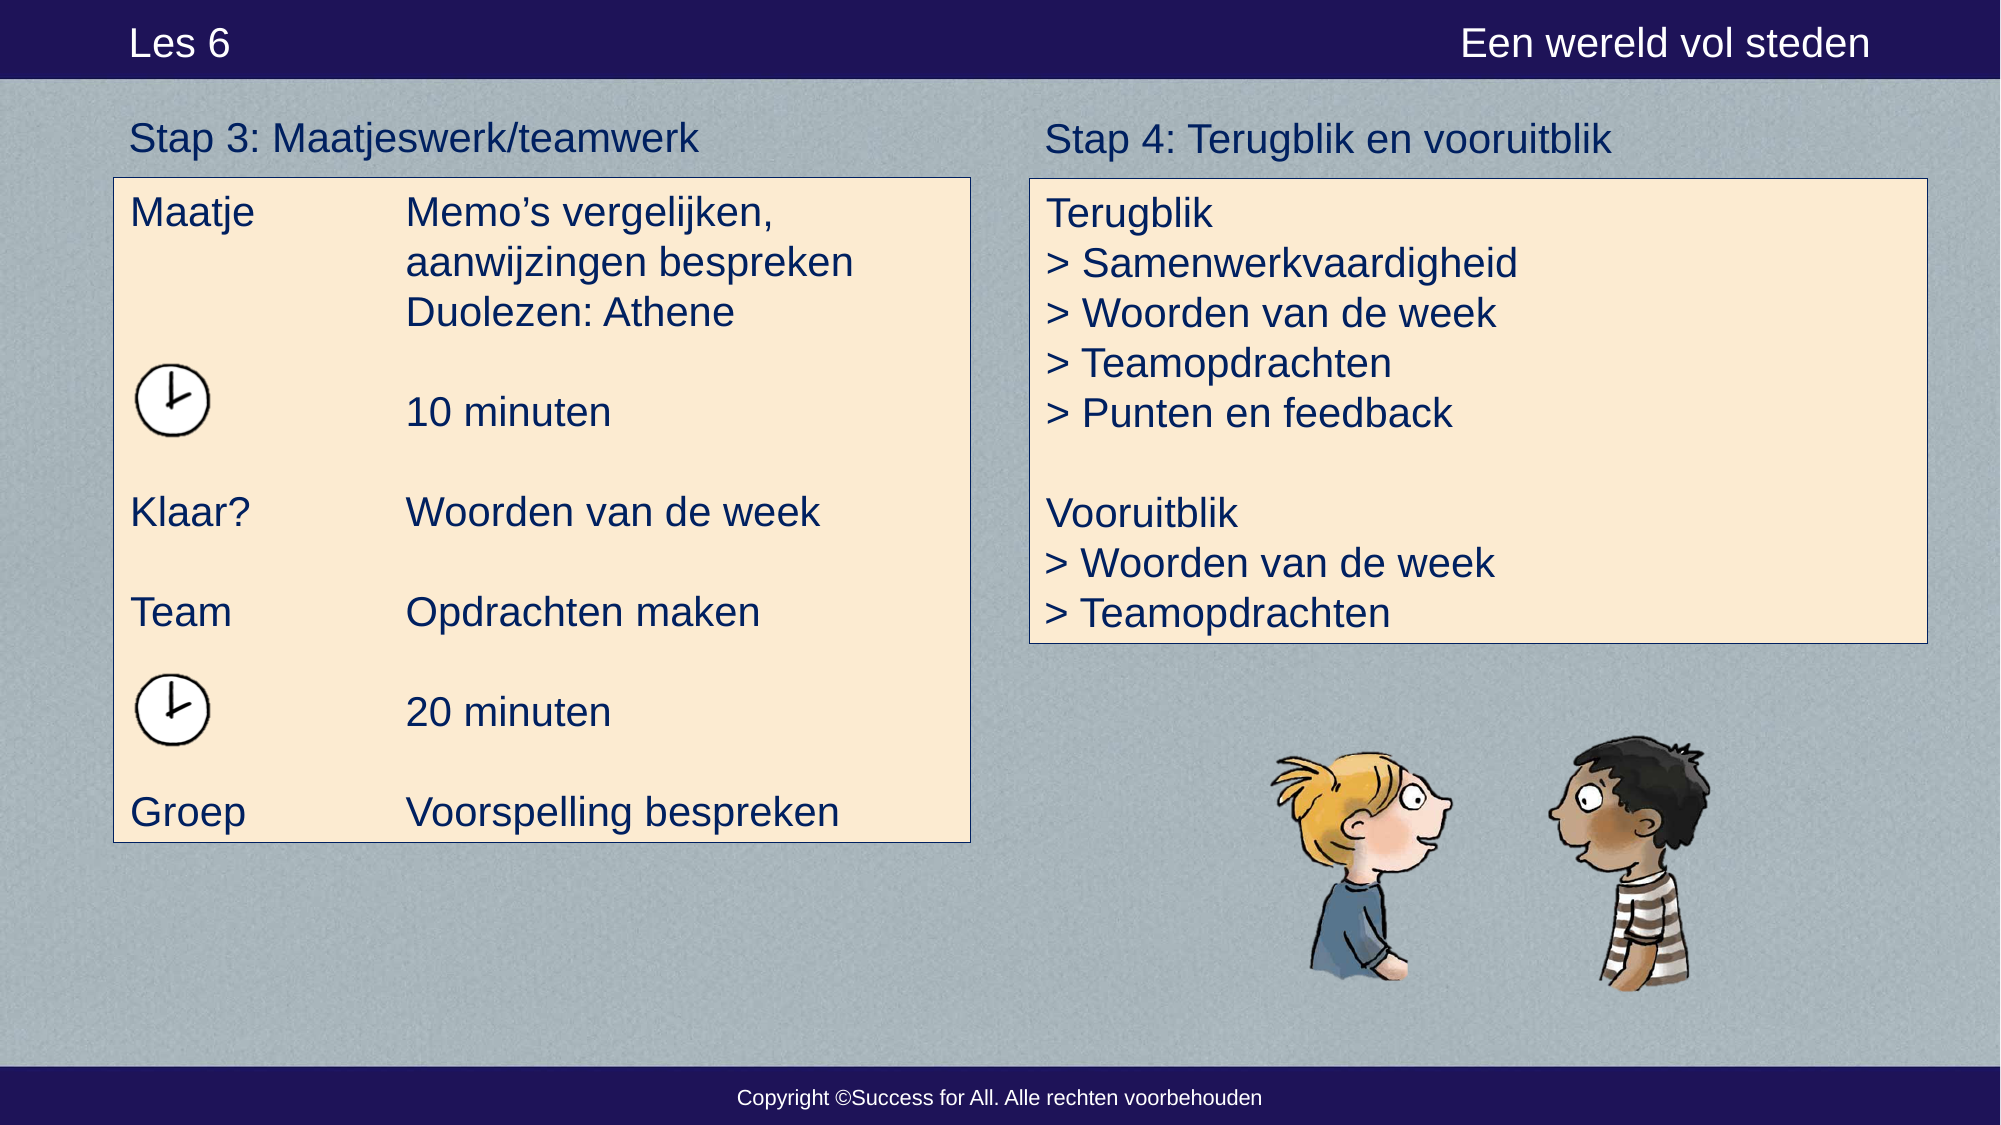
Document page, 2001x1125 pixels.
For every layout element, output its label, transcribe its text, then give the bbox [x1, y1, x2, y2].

text_box Stap 4: Terugblik en vooruitblik [1029, 104, 1822, 170]
text_box Een wereld vol steden [999, 8, 1886, 73]
text_box Copyright ©Success for All. Alle rechten voorbehouden [0, 1076, 2000, 1125]
text_box Stap 3: Maatjeswerk/teamwerk [114, 103, 907, 169]
text_box Maatje Memo’s vergelijken, aanwijzingen bespreken Duolezen: Athene 10 minuten Klaar? Woorden van de week Team Opdrachten maken 20 minuten Groep Voorspelling bespreken [113, 177, 971, 843]
picture [0, 0, 2001, 1125]
text_box Terugblik > Samenwerkvaardigheid > Woorden van de week > Teamopdrachten > Punten en feedback Vooruitblik > Woorden van de week > Teamopdrachten [1029, 178, 1928, 644]
text_box Les 6 [114, 8, 354, 73]
